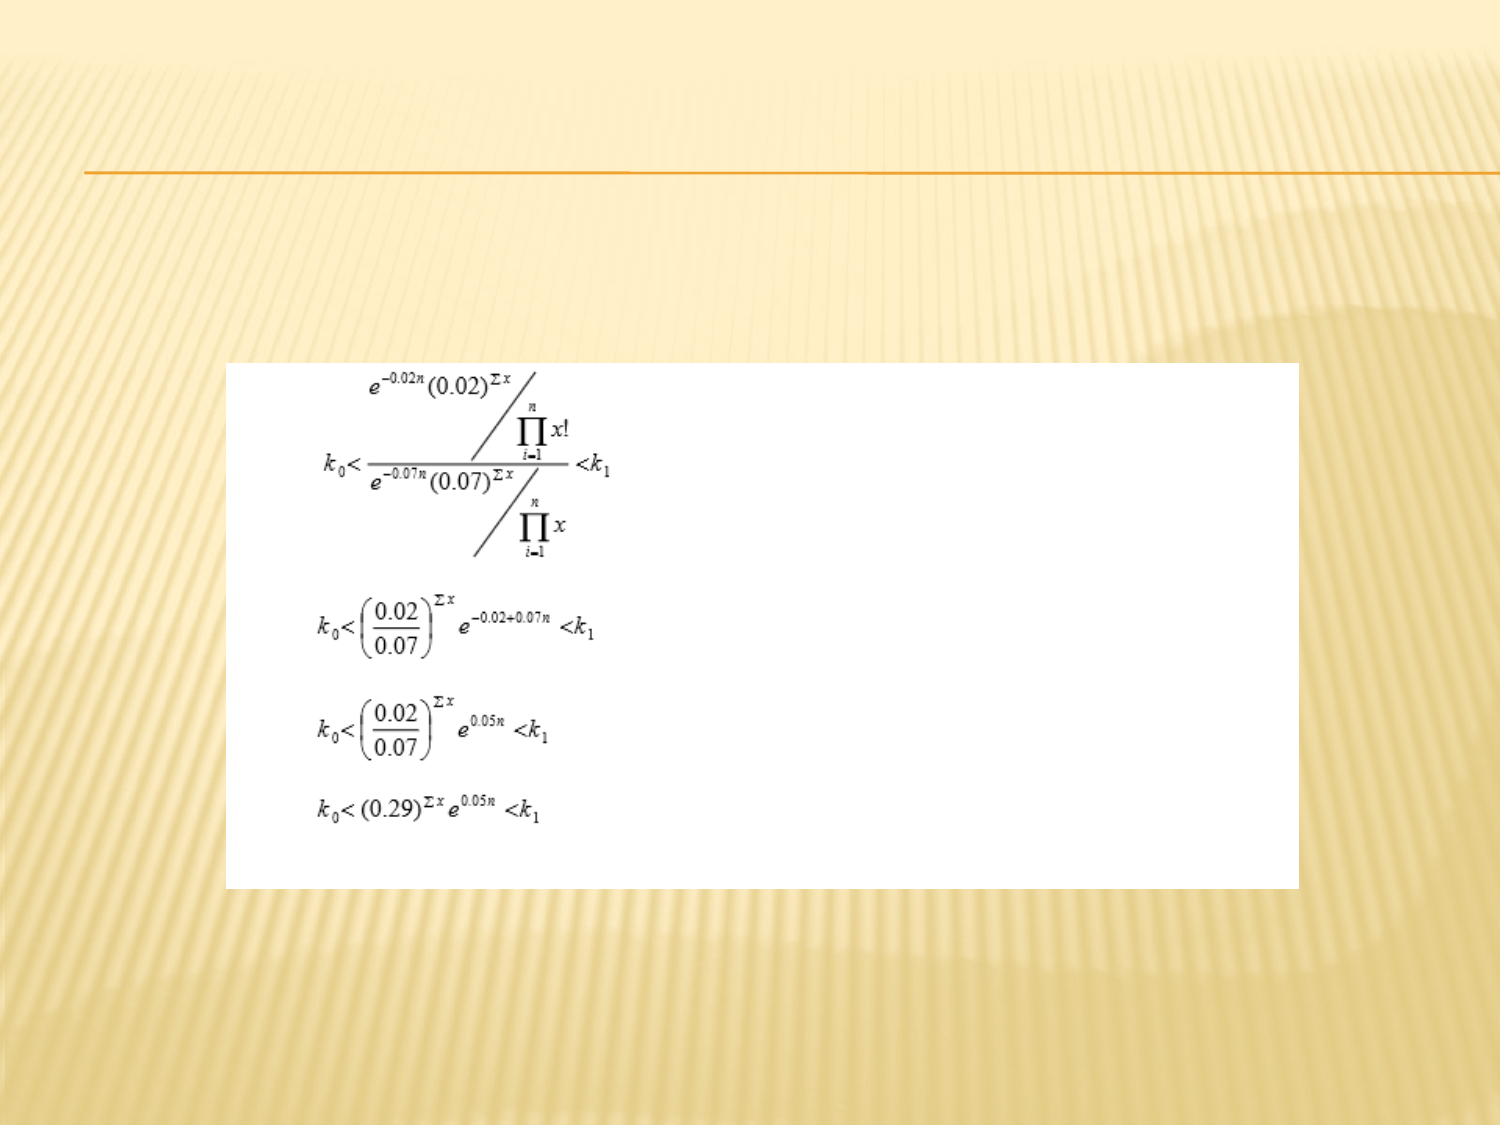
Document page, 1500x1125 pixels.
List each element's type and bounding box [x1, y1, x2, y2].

list [226, 363, 1299, 889]
